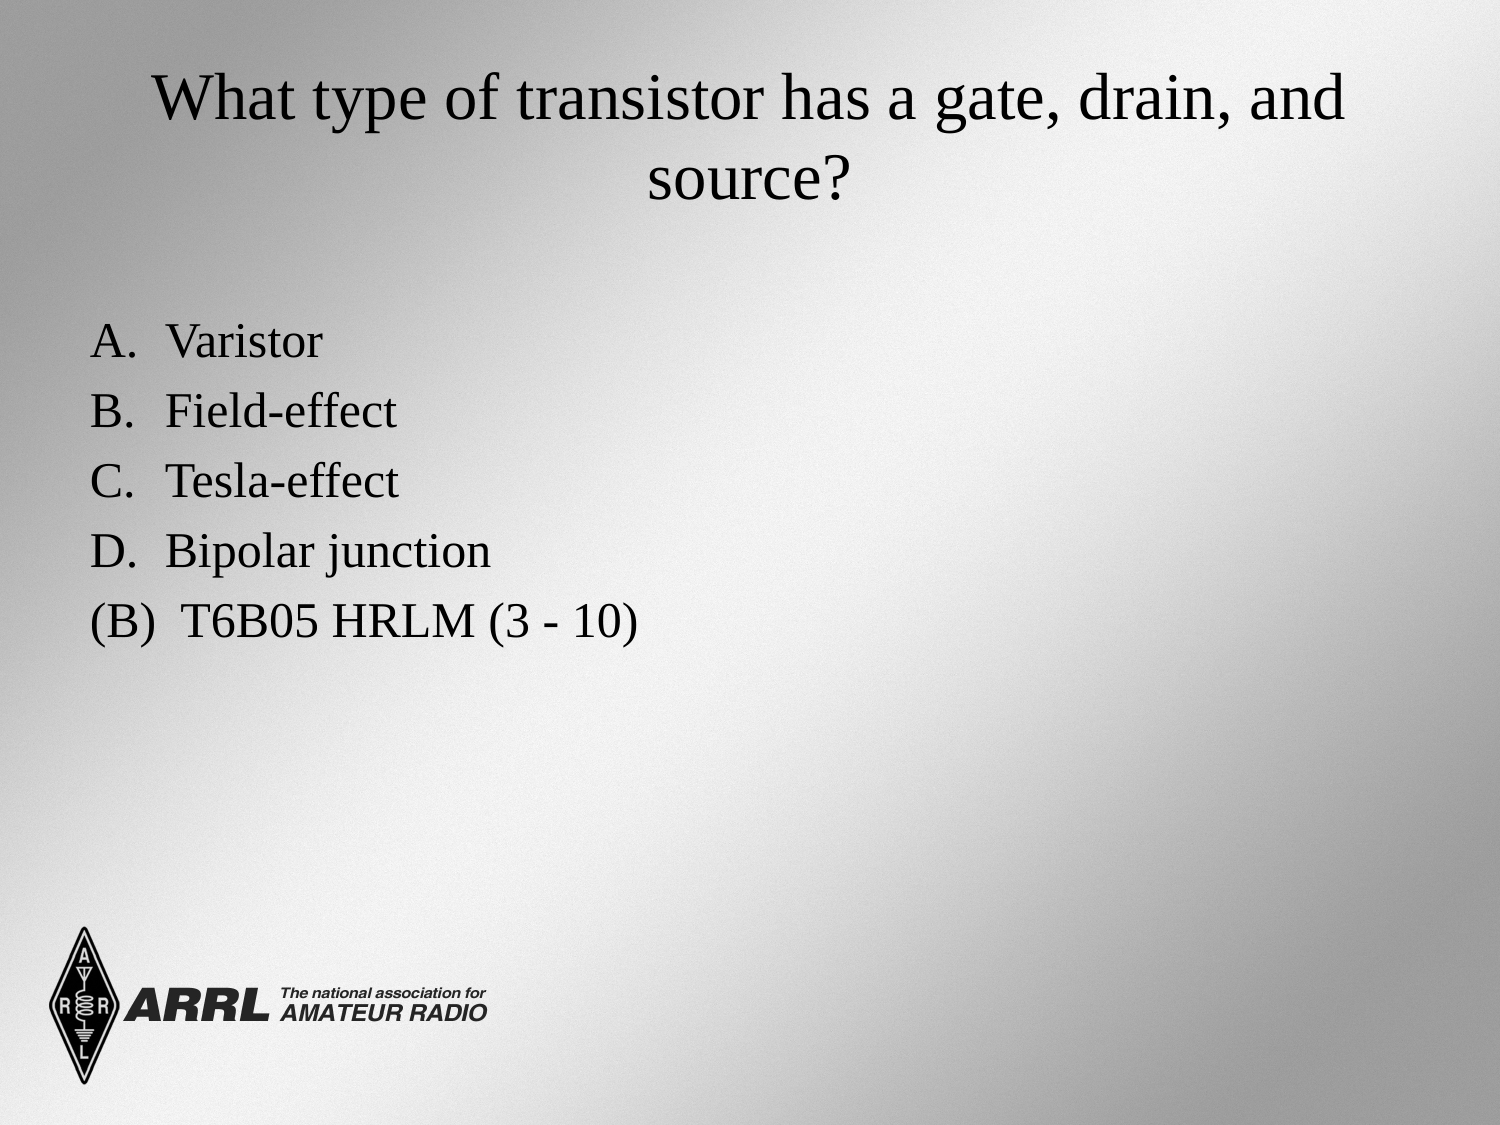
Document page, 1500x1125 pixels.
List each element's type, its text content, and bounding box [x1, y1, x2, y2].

title What type of transistor has a gate, drain, and source? [75, 45, 1425, 233]
picture [0, 0, 1500, 1125]
list Varistor Field-effect Tesla-effect Bipolar junction (B) T6B05 HRLM (3 - 10) [75, 299, 1425, 1005]
